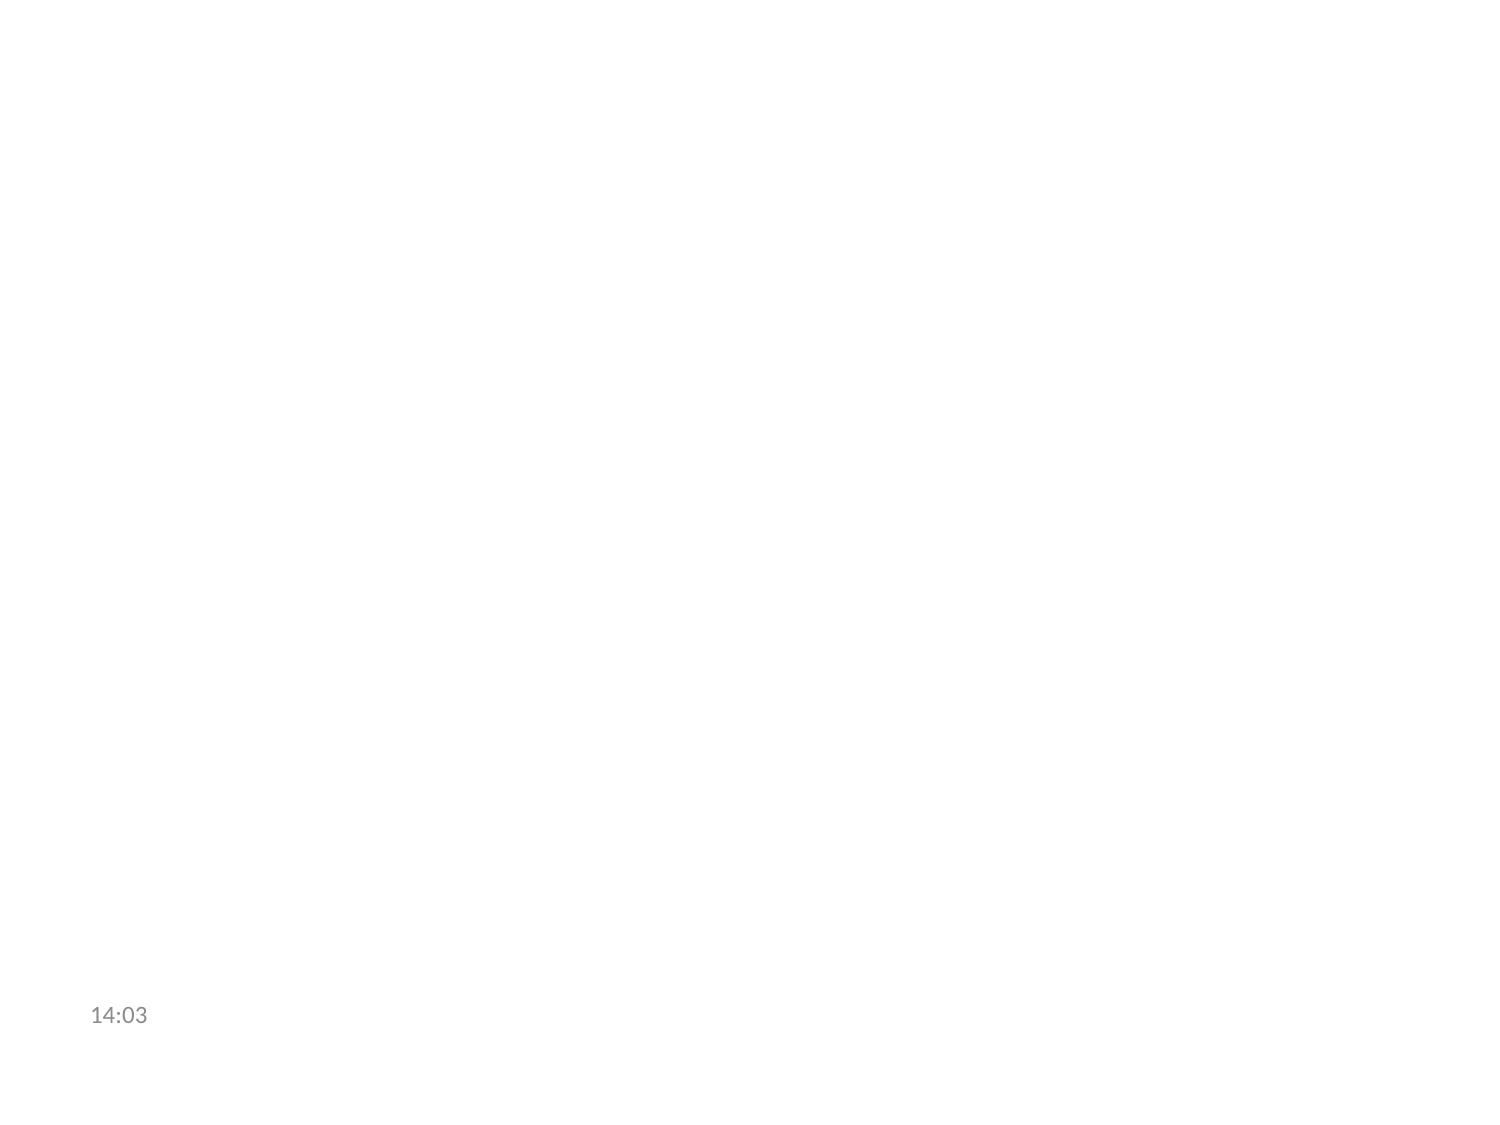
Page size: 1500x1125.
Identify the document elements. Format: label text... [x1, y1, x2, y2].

text_box 15:35 [75, 983, 425, 1044]
